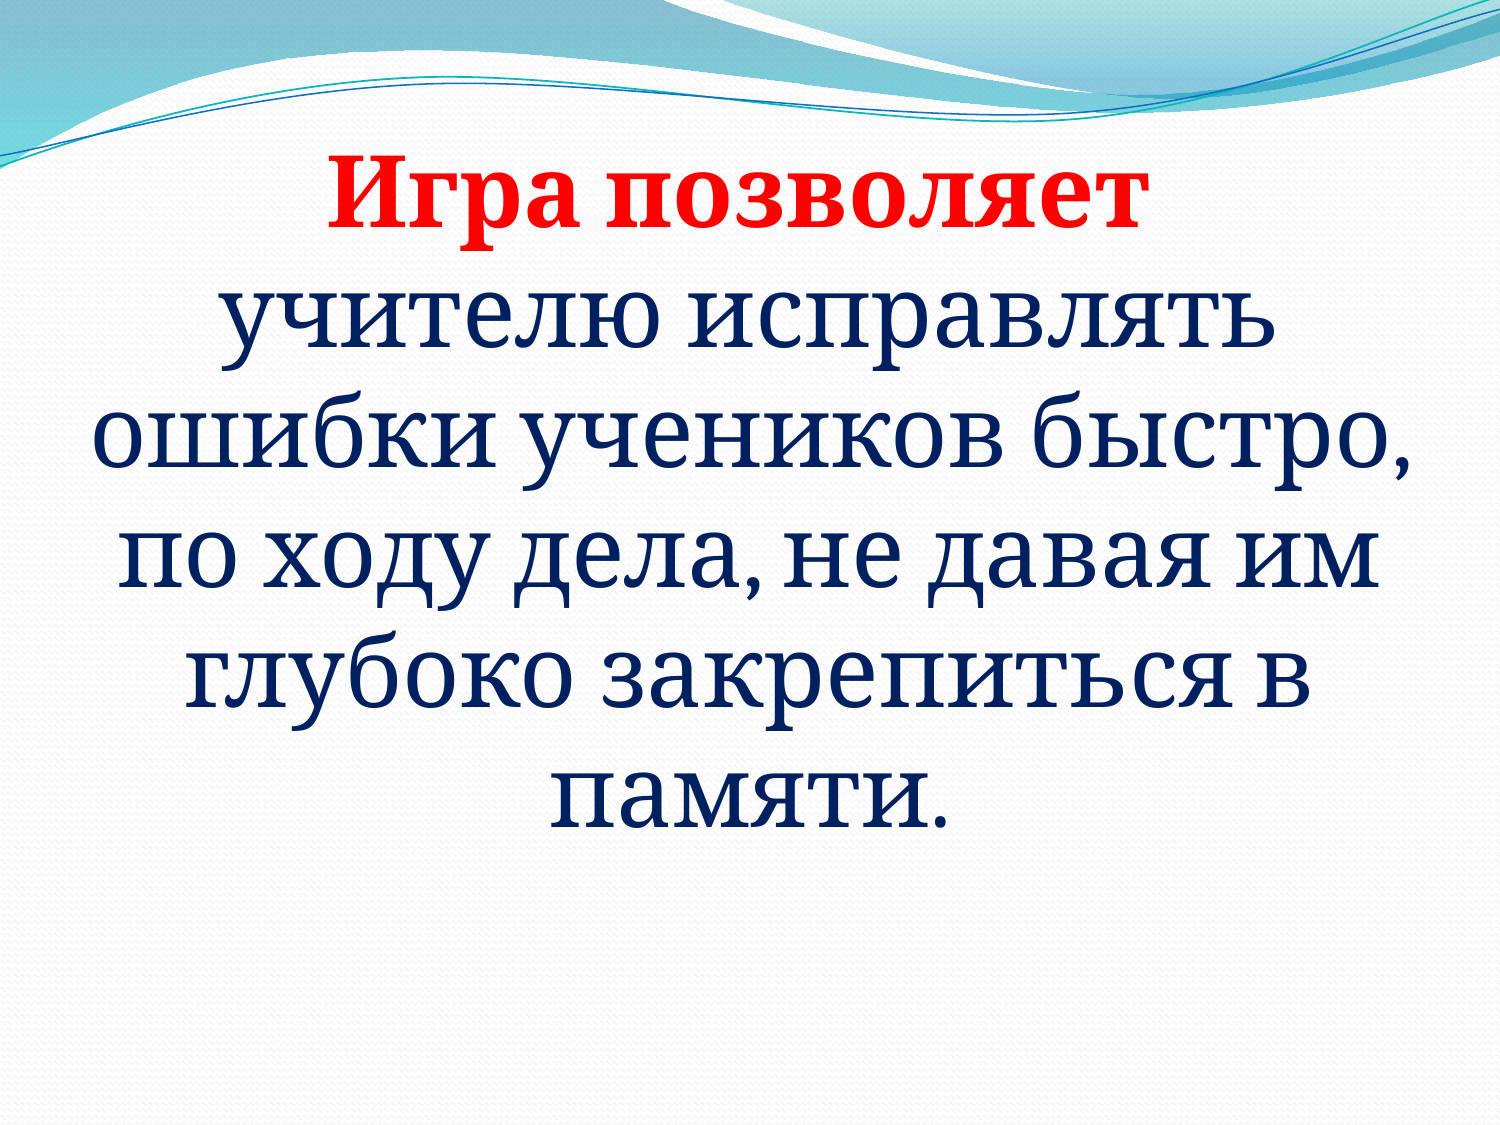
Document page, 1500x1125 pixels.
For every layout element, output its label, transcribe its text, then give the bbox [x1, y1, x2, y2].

title Игра позволяет учителю исправлять ошибки учеников быстро, по ходу дела, не давая им глубоко закрепиться в памяти. [75, 45, 1425, 973]
